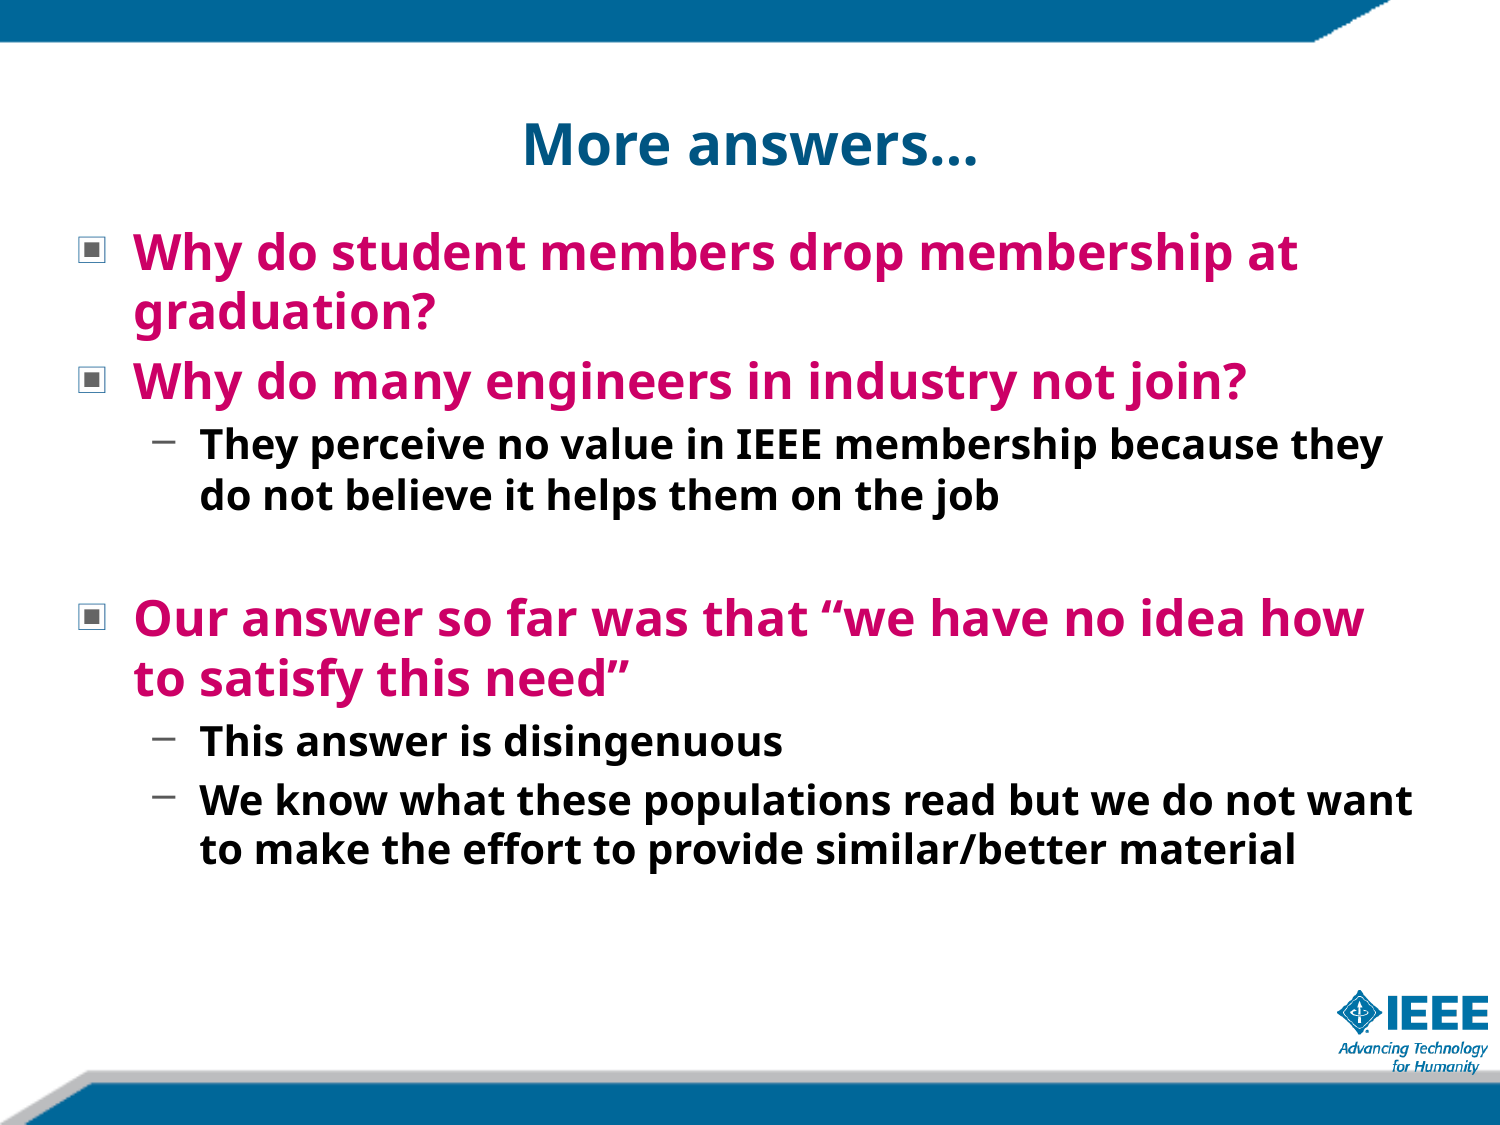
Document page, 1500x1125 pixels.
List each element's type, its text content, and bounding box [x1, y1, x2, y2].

title More answers… [112, 99, 1388, 201]
picture [0, 0, 1500, 1125]
list Why do student members drop membership at graduation? Why do many engineers in industry not join? They perceive no value in IEEE membership because they do not believe it helps them on the job Our answer so far was that “we have no idea how to satisfy this need” This answer is disingenuous We know what these populations read but we do not want to make the effort to provide similar/better material [62, 212, 1438, 1026]
